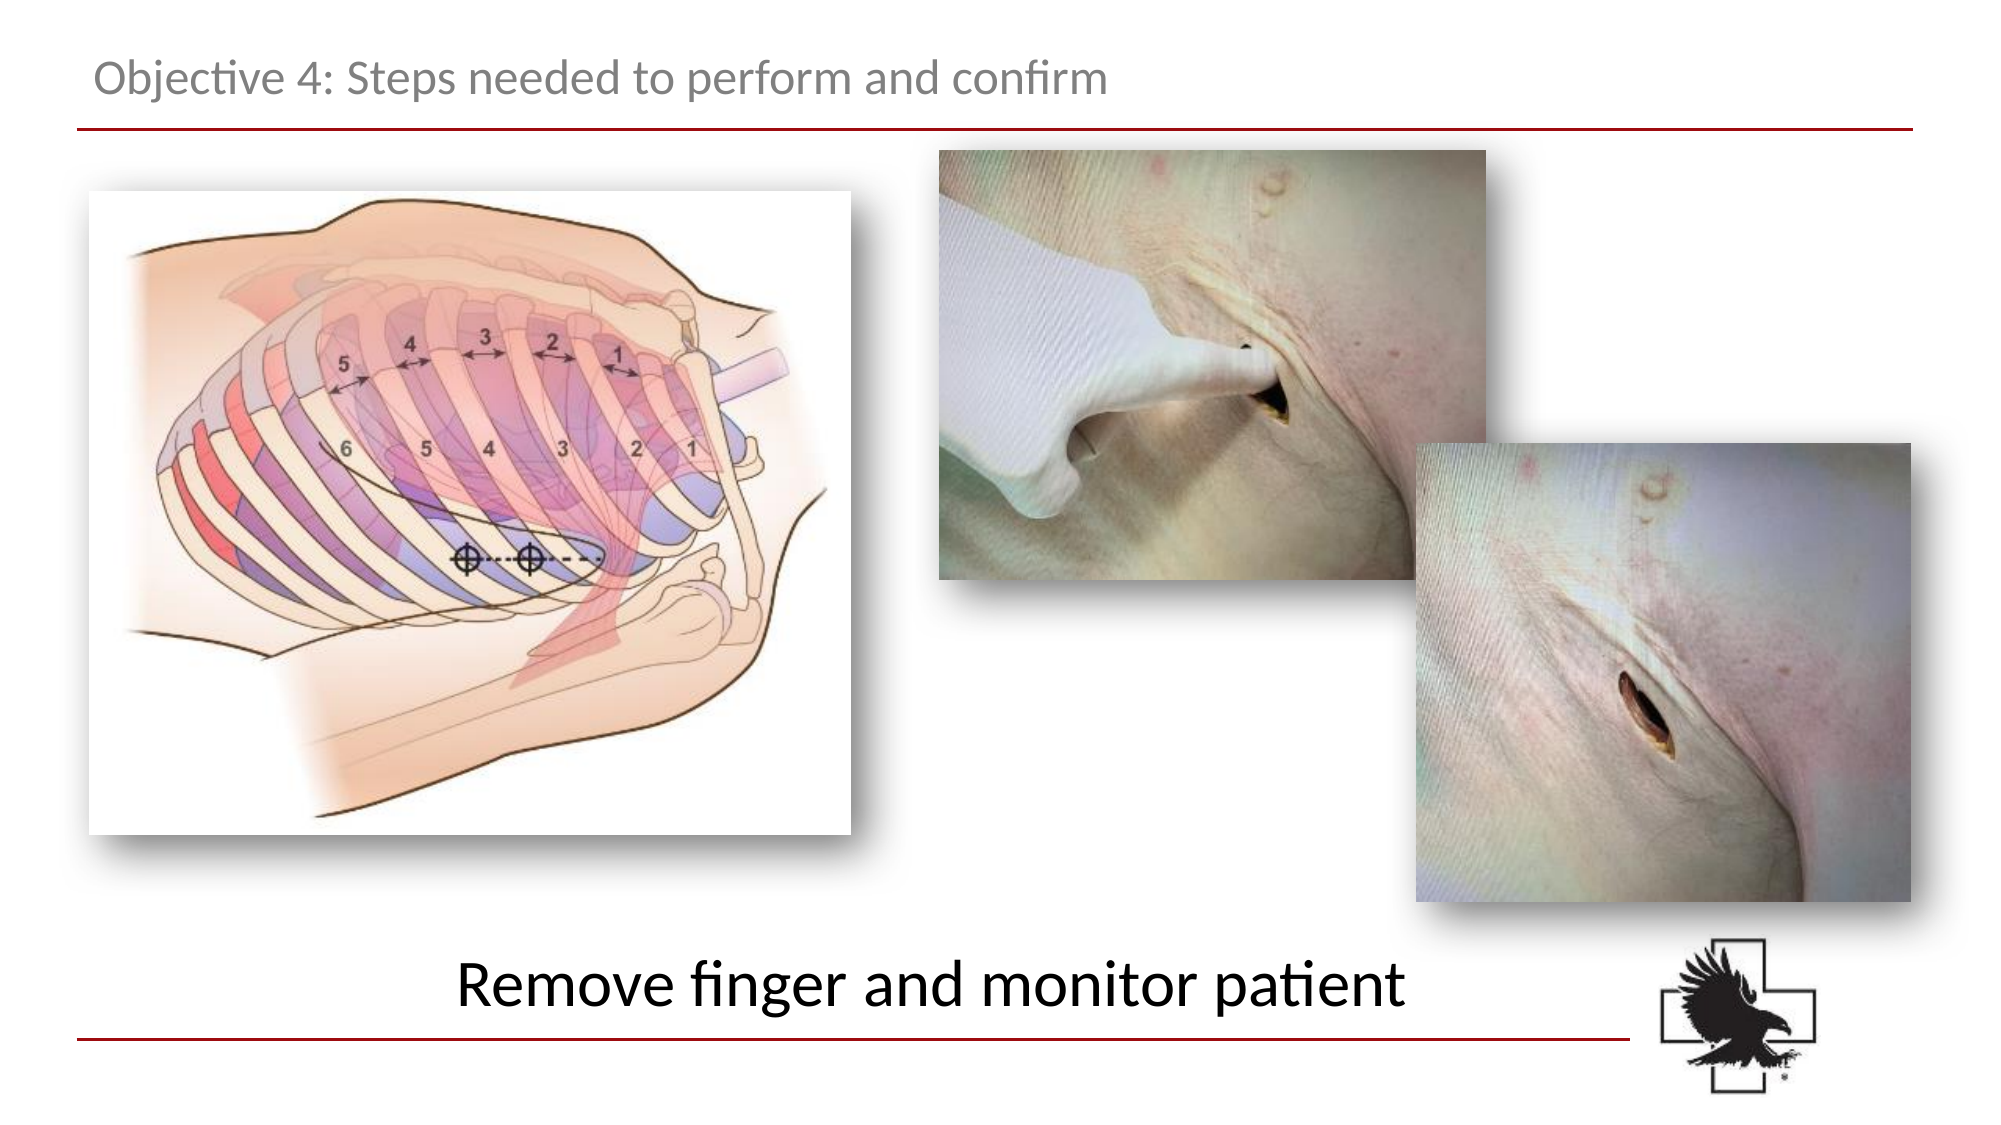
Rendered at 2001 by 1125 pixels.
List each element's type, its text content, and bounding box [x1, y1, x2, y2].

picture [939, 150, 1911, 902]
text_box Objective 4: Steps needed to perform and confirm [78, 36, 1146, 112]
text_box Remove finger and monitor patient [441, 932, 1438, 1027]
picture [89, 191, 851, 835]
picture [1658, 934, 1821, 1098]
